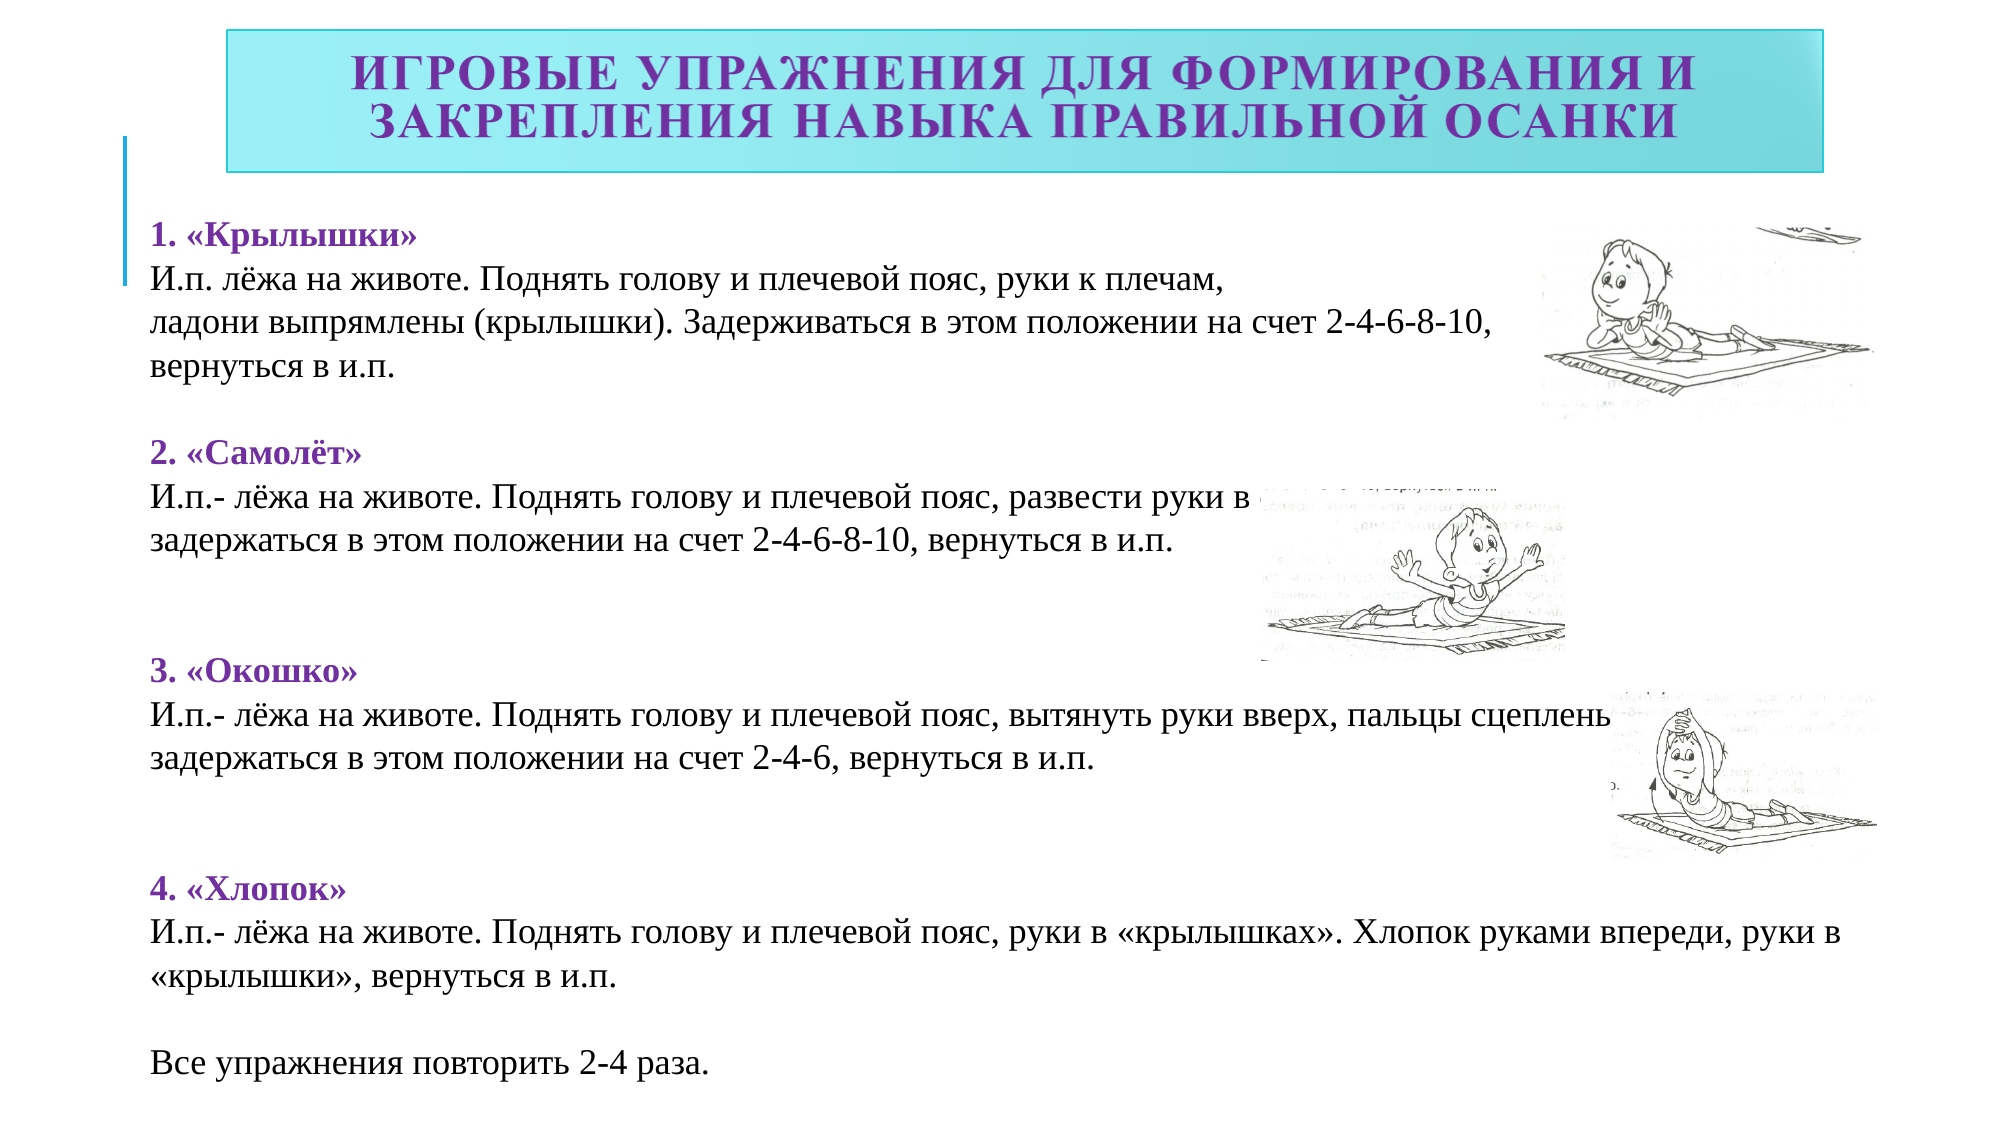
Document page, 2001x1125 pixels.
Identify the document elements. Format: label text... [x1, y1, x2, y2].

list 1. «Крылышки» И.п. лёжа на животе. Поднять голову и плечевой пояс, руки к плечам, ладони выпрямлены (крылышки). Задерживаться в этом положении на счет 2-4-6-8-10, вернуться в и.п. 2. «Самолёт» И.п.- лёжа на животе. Поднять голову и плечевой пояс, развести руки в стороны, задержаться в этом положении на счет 2-4-6-8-10, вернуться в и.п. 3. «Окошко» И.п.- лёжа на животе. Поднять голову и плечевой пояс, вытянуть руки вверх, пальцы сцеплены в замок, задержаться в этом положении на счет 2-4-6, вернуться в и.п. 4. «Хлопок» И.п.- лёжа на животе. Поднять голову и плечевой пояс, руки в «крылышках». Хлопок руками впереди, руки в «крылышки», вернуться в и.п. Все упражнения повторить 2-4 раза. [127, 202, 1877, 1092]
picture [1541, 227, 1877, 419]
picture [1610, 692, 1877, 860]
picture [1261, 489, 1565, 661]
picture [226, 25, 1825, 181]
